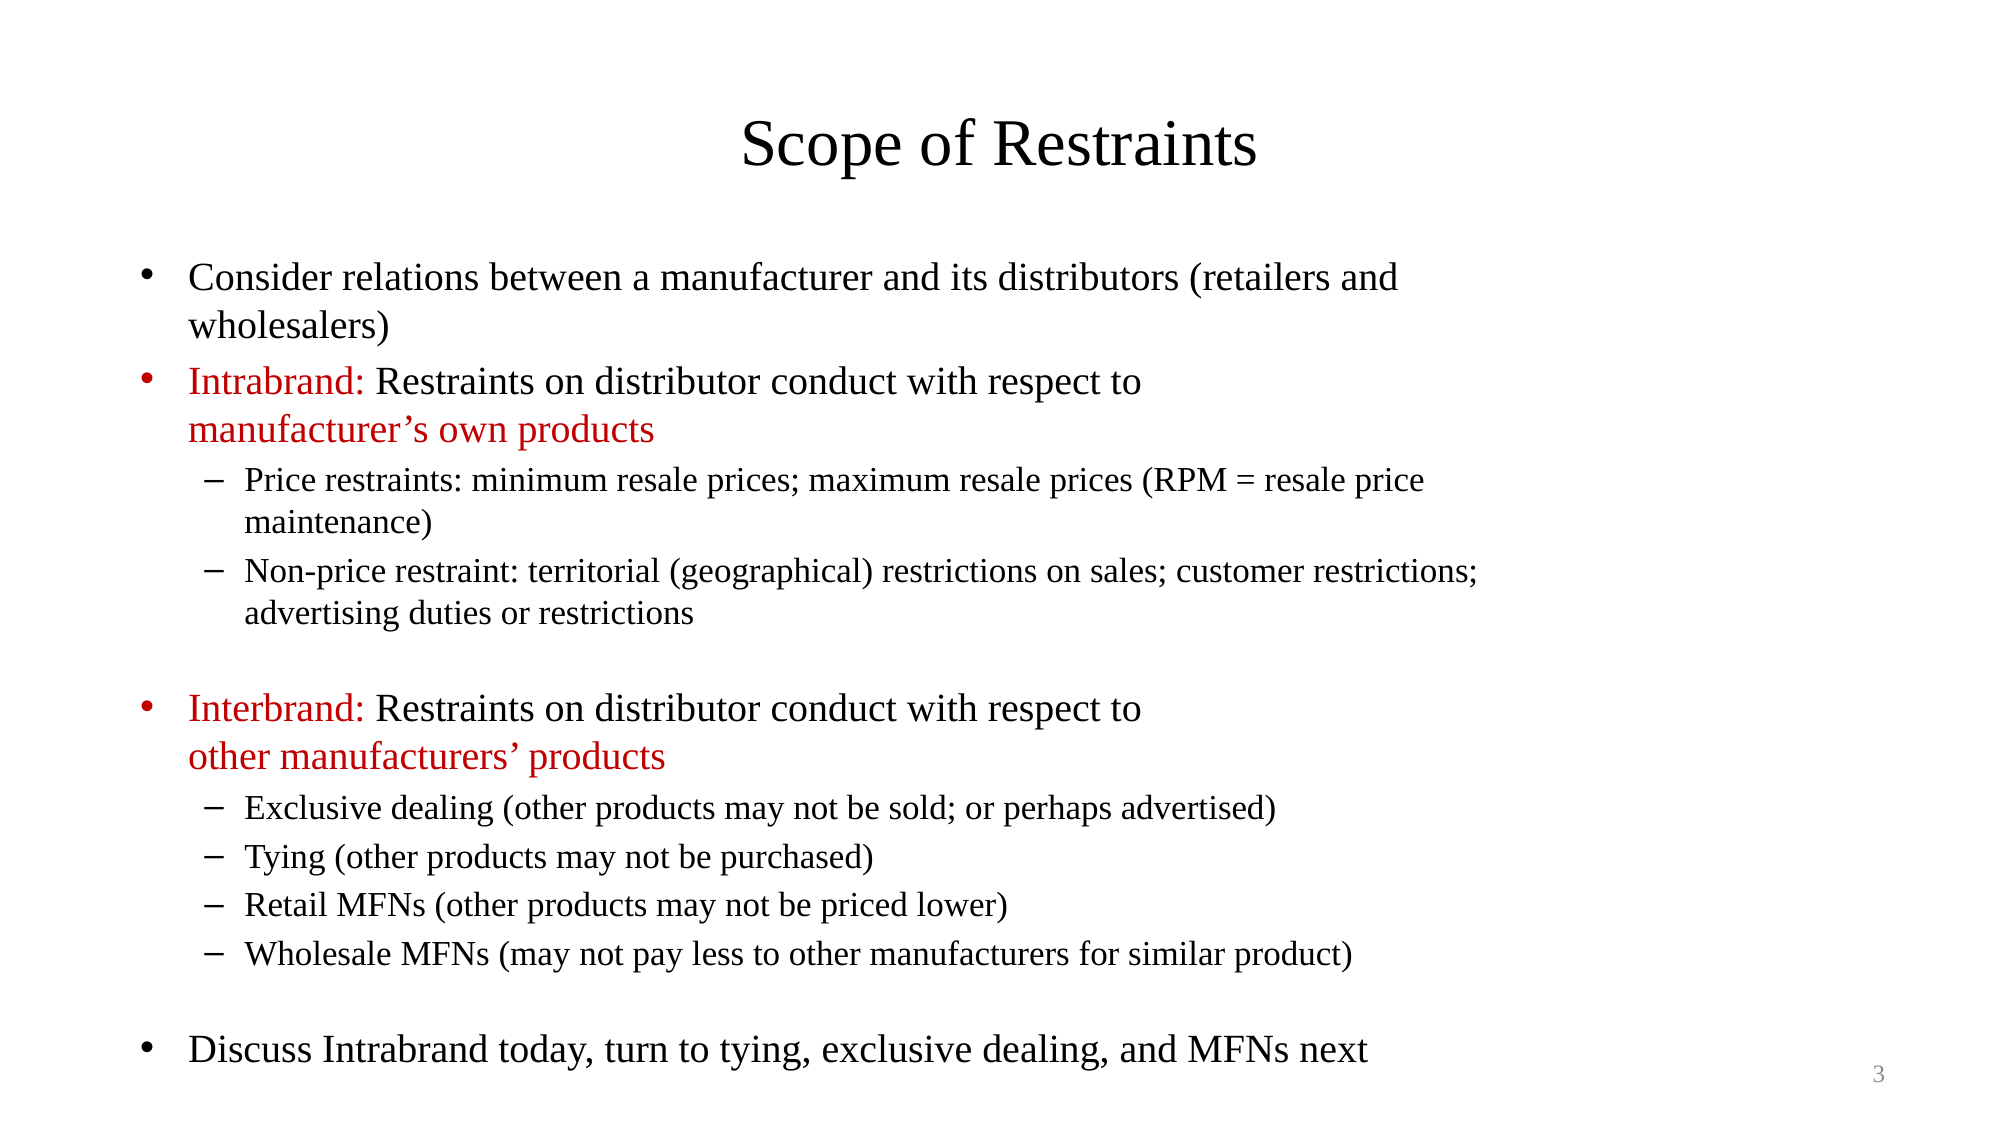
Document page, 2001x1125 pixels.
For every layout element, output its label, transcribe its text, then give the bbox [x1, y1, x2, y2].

title Scope of Restraints [99, 45, 1900, 233]
list Consider relations between a manufacturer and its distributors (retailers and wholesalers) Intrabrand: Restraints on distributor conduct with respect to manufacturer’s own products Price restraints: minimum resale prices; maximum resale prices (RPM = resale price maintenance) Non-price restraint: territorial (geographical) restrictions on sales; customer restrictions; advertising duties or restrictions Interbrand: Restraints on distributor conduct with respect to other manufacturers’ products Exclusive dealing (other products may not be sold; or perhaps advertised) Tying (other products may not be purchased) Retail MFNs (other products may not be priced lower) Wholesale MFNs (may not pay less to other manufacturers for similar product) Discuss Intrabrand today, turn to tying, exclusive dealing, and MFNs next [125, 242, 1625, 1083]
slide_number 3 [1433, 1042, 1900, 1103]
